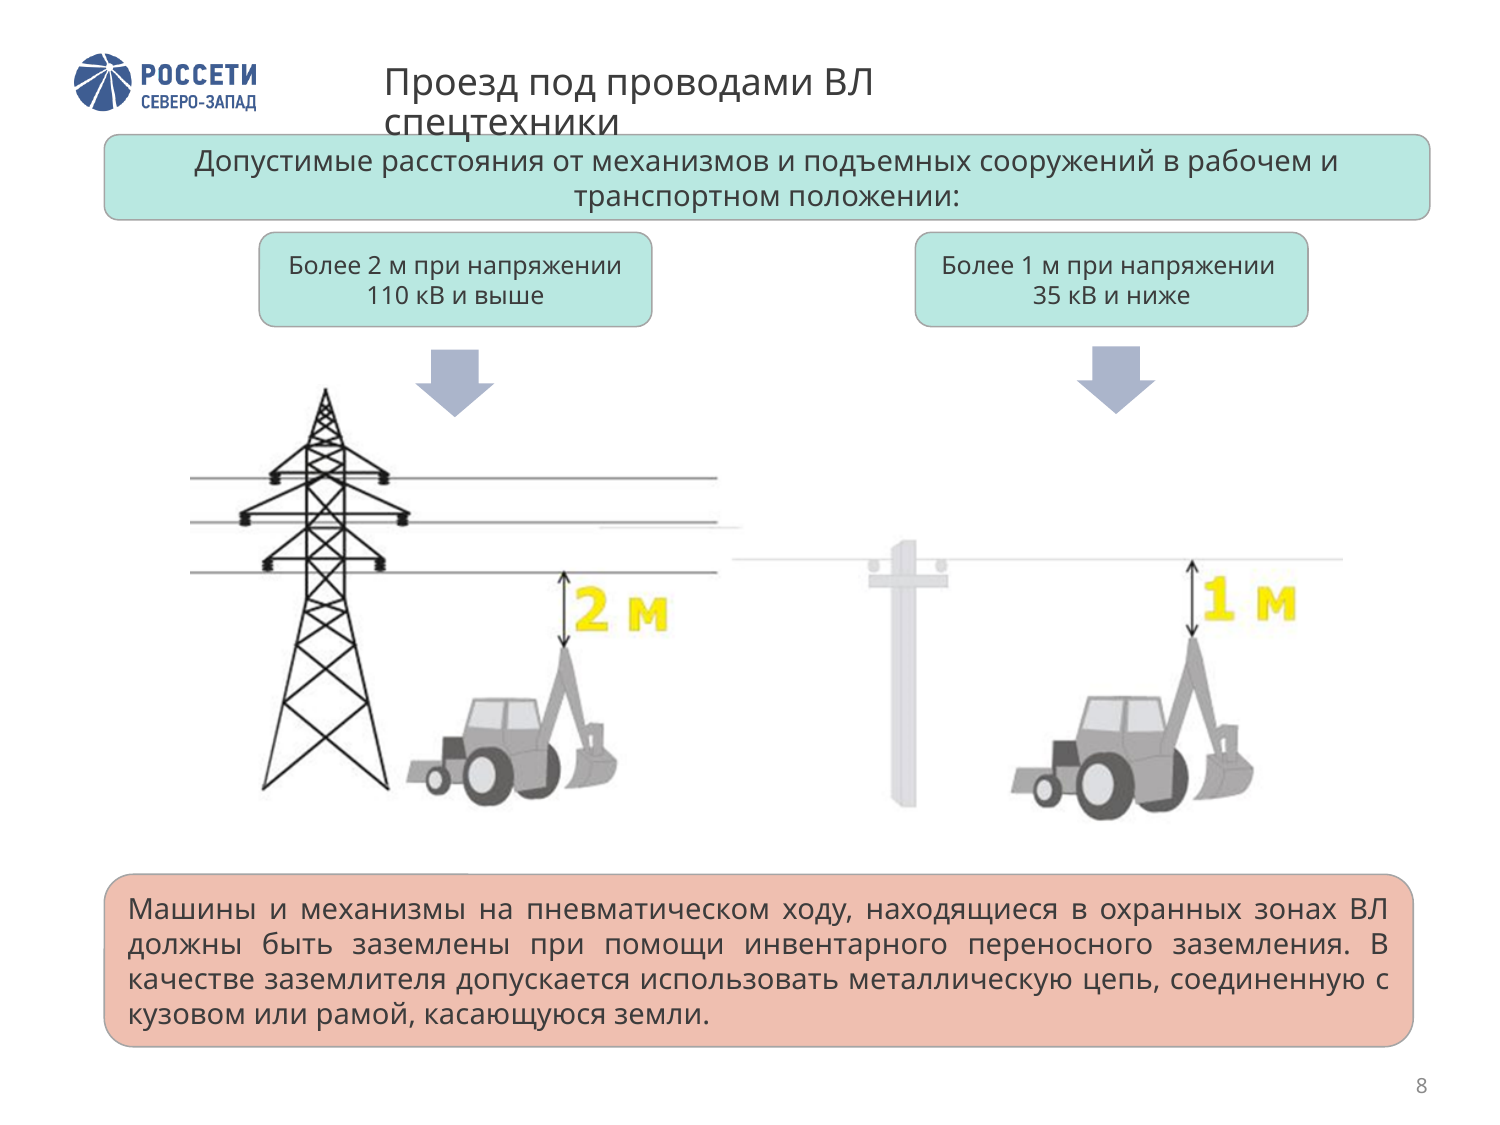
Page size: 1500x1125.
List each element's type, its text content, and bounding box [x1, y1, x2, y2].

text_box Проезд под проводами ВЛ спецтехники [383, 62, 1117, 114]
text_box Машины и механизмы на пневматическом ходу, находящиеся в охранных зонах ВЛ должны быть заземлены при помощи инвентарного переносного заземления. В качестве заземлителя допускается использовать металлическую цепь, соединенную с кузовом или рамой, касающуюся земли. [102, 872, 1416, 1049]
text_box Более 2 м при напряжении 110 кВ и выше [257, 230, 655, 329]
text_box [415, 349, 495, 418]
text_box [1076, 346, 1156, 415]
picture [74, 34, 256, 131]
picture [190, 383, 1343, 833]
text_box Более 1 м при напряжении 35 кВ и ниже [913, 230, 1311, 329]
text_box Допустимые расстояния от механизмов и подъемных сооружений в рабочем и транспортном положении: [102, 132, 1432, 222]
